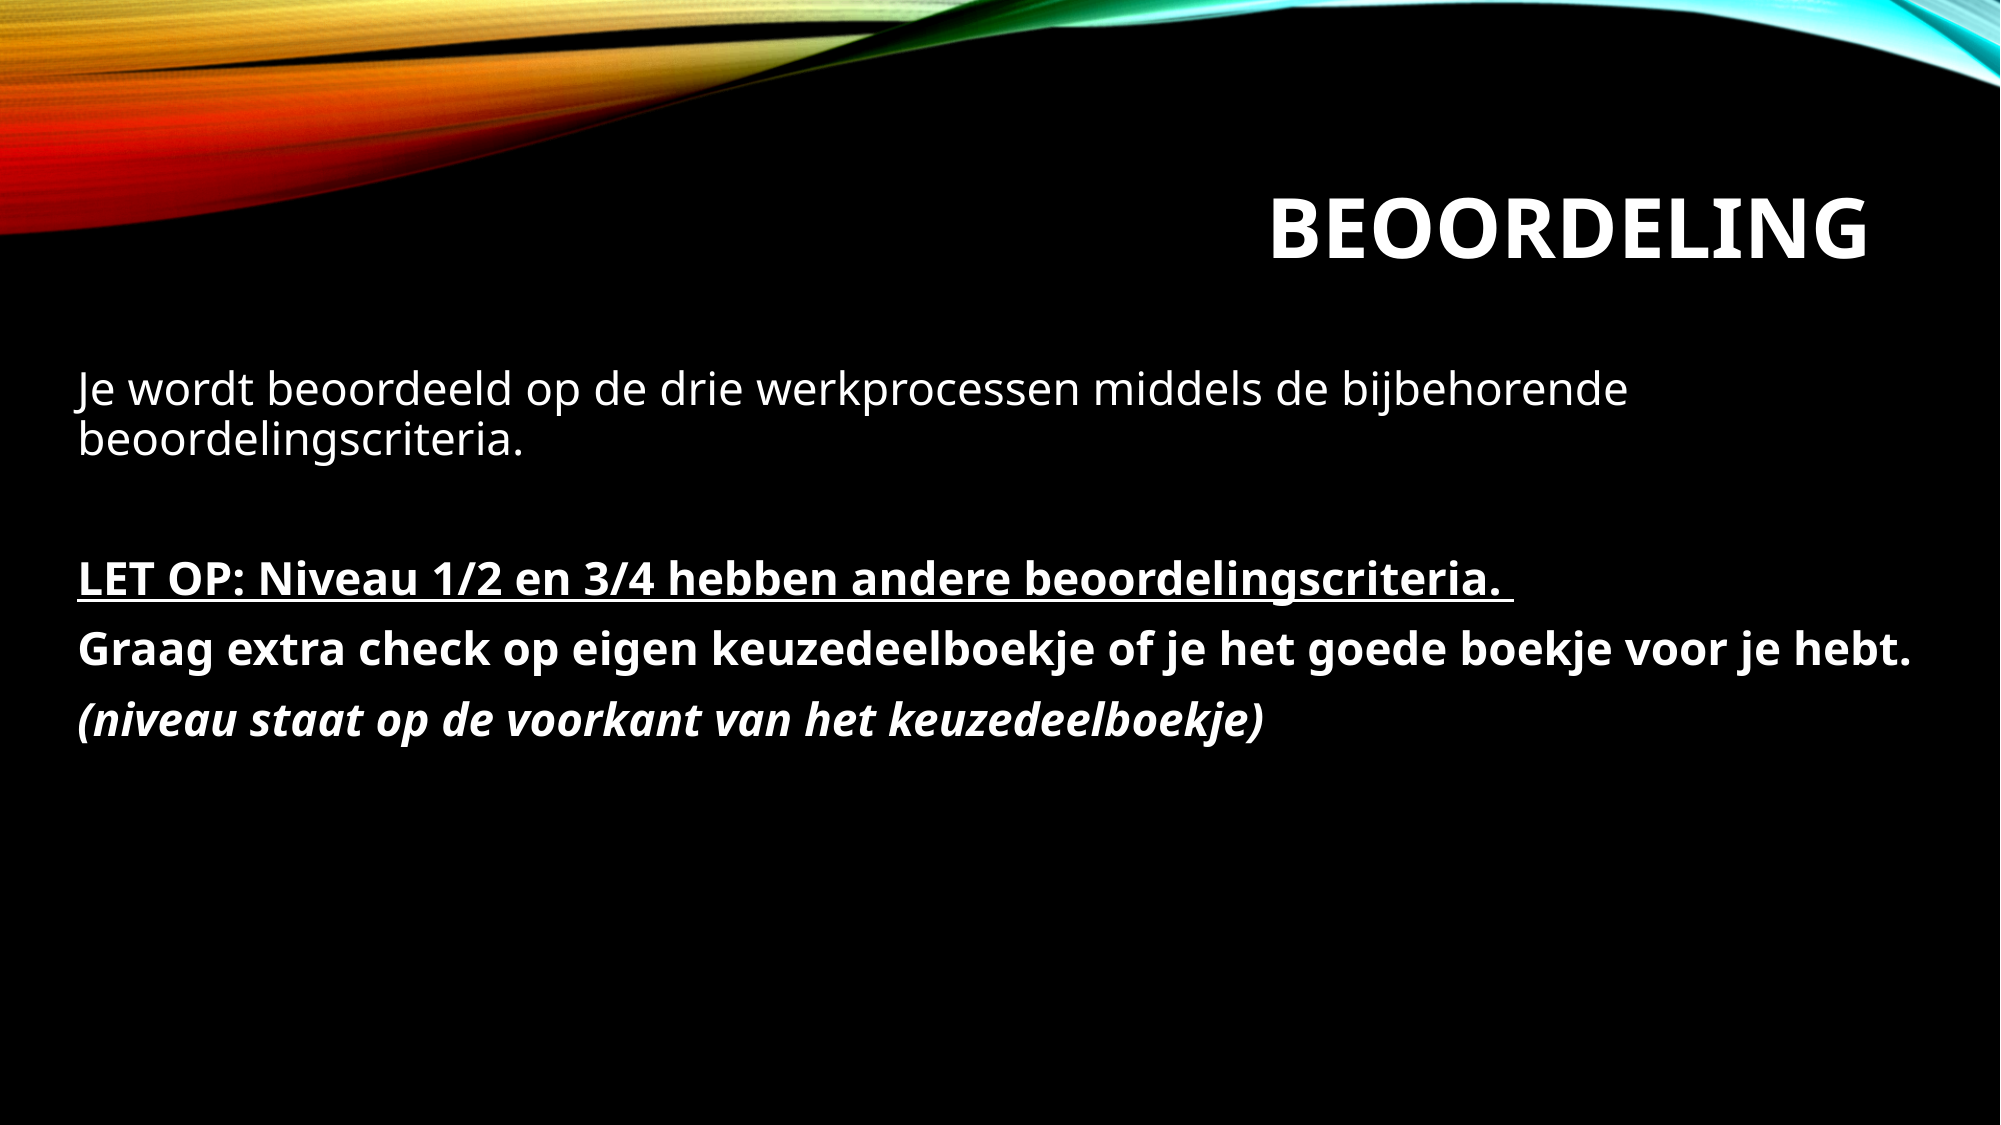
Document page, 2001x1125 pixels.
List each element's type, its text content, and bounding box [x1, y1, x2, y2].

list Je wordt beoordeeld op de drie werkprocessen middels de bijbehorende beoordelingscriteria. LET OP: Niveau 1/2 en 3/4 hebben andere beoordelingscriteria. Graag extra check op eigen keuzedeelboekje of je het goede boekje voor je hebt. (niveau staat op de voorkant van het keuzedeelboekje) [62, 358, 1968, 1019]
title Beoordeling [474, 125, 1888, 338]
picture [0, 0, 2000, 237]
